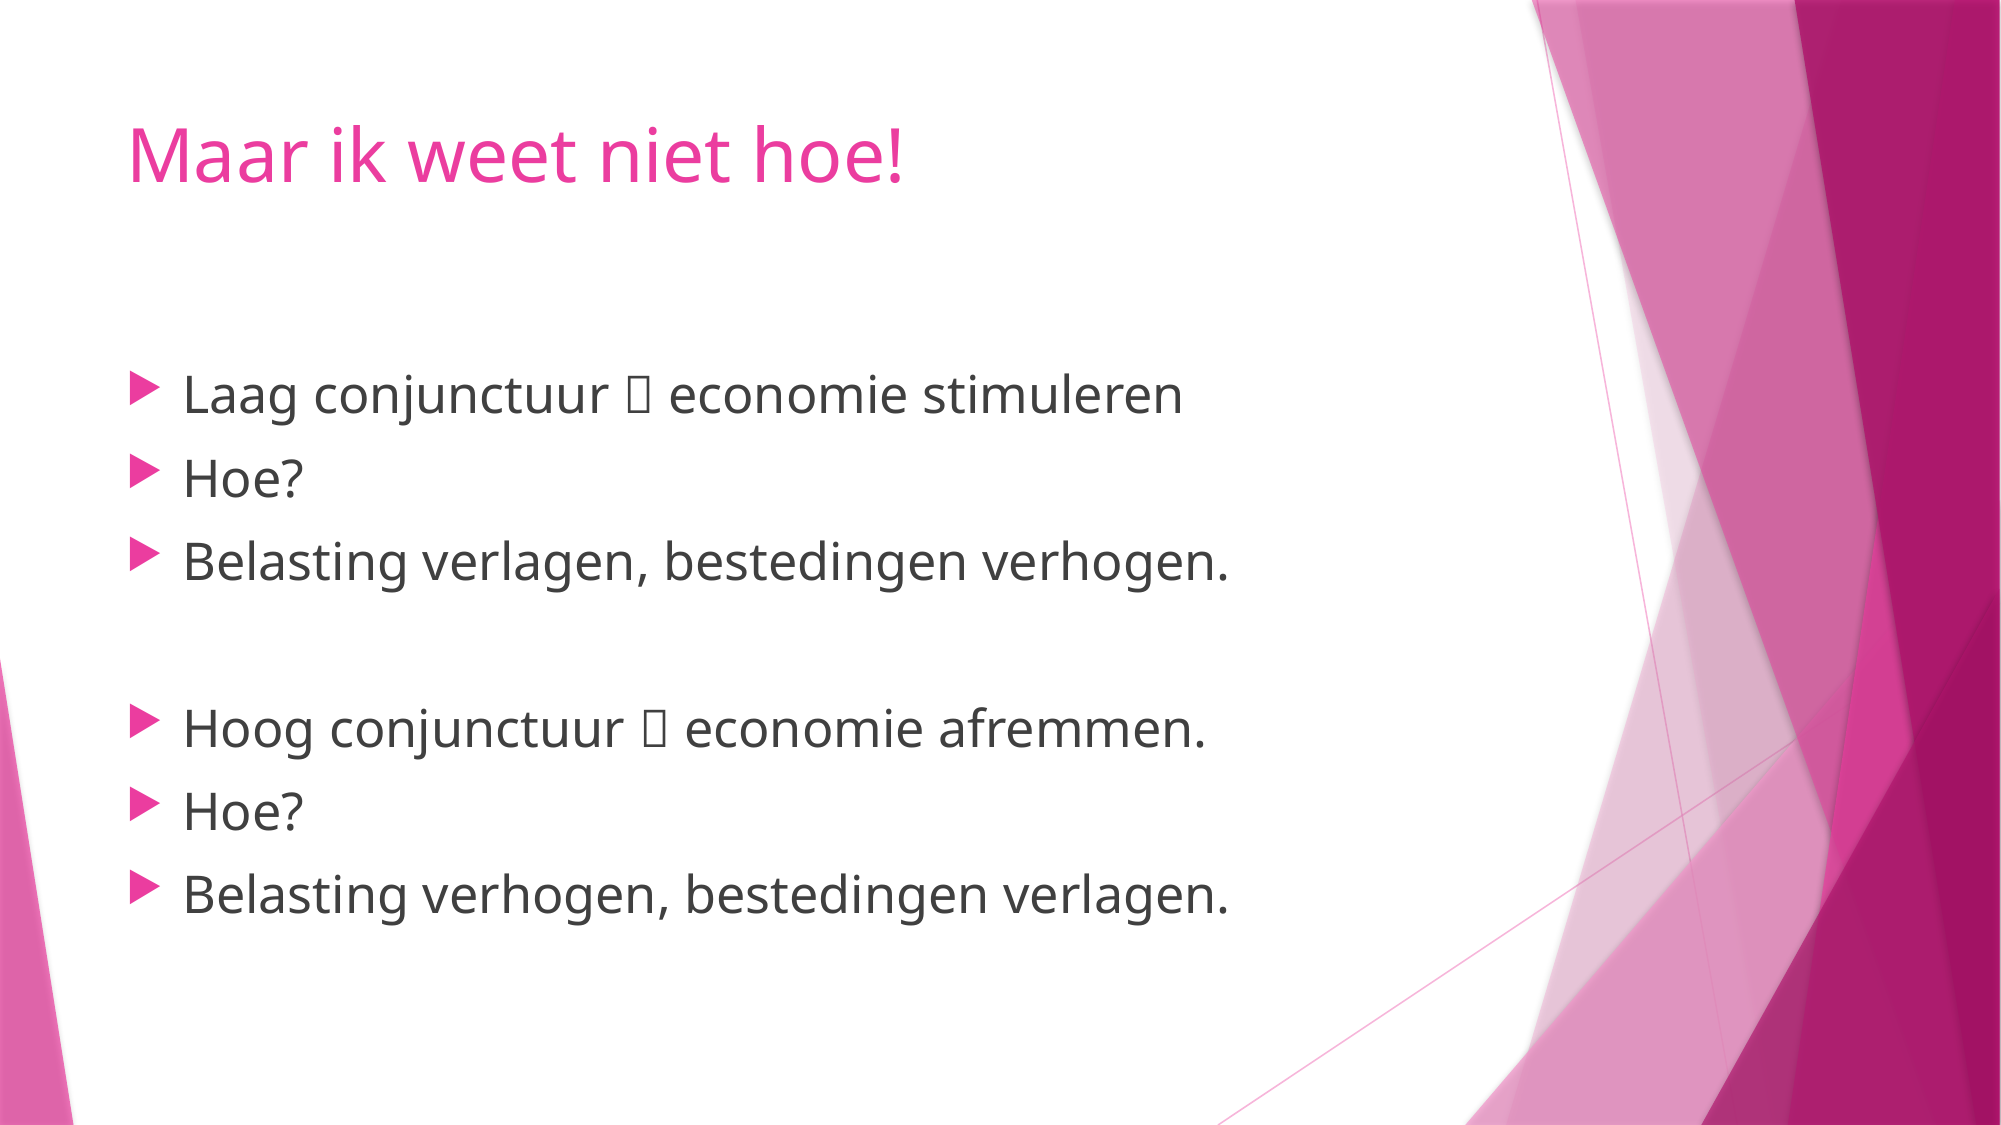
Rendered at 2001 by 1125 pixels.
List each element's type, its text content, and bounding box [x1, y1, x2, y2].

list Laag conjunctuur  economie stimuleren Hoe? Belasting verlagen, bestedingen verhogen. Hoog conjunctuur  economie afremmen. Hoe? Belasting verhogen, bestedingen verlagen. [111, 354, 1522, 992]
title Maar ik weet niet hoe! [111, 99, 1522, 317]
